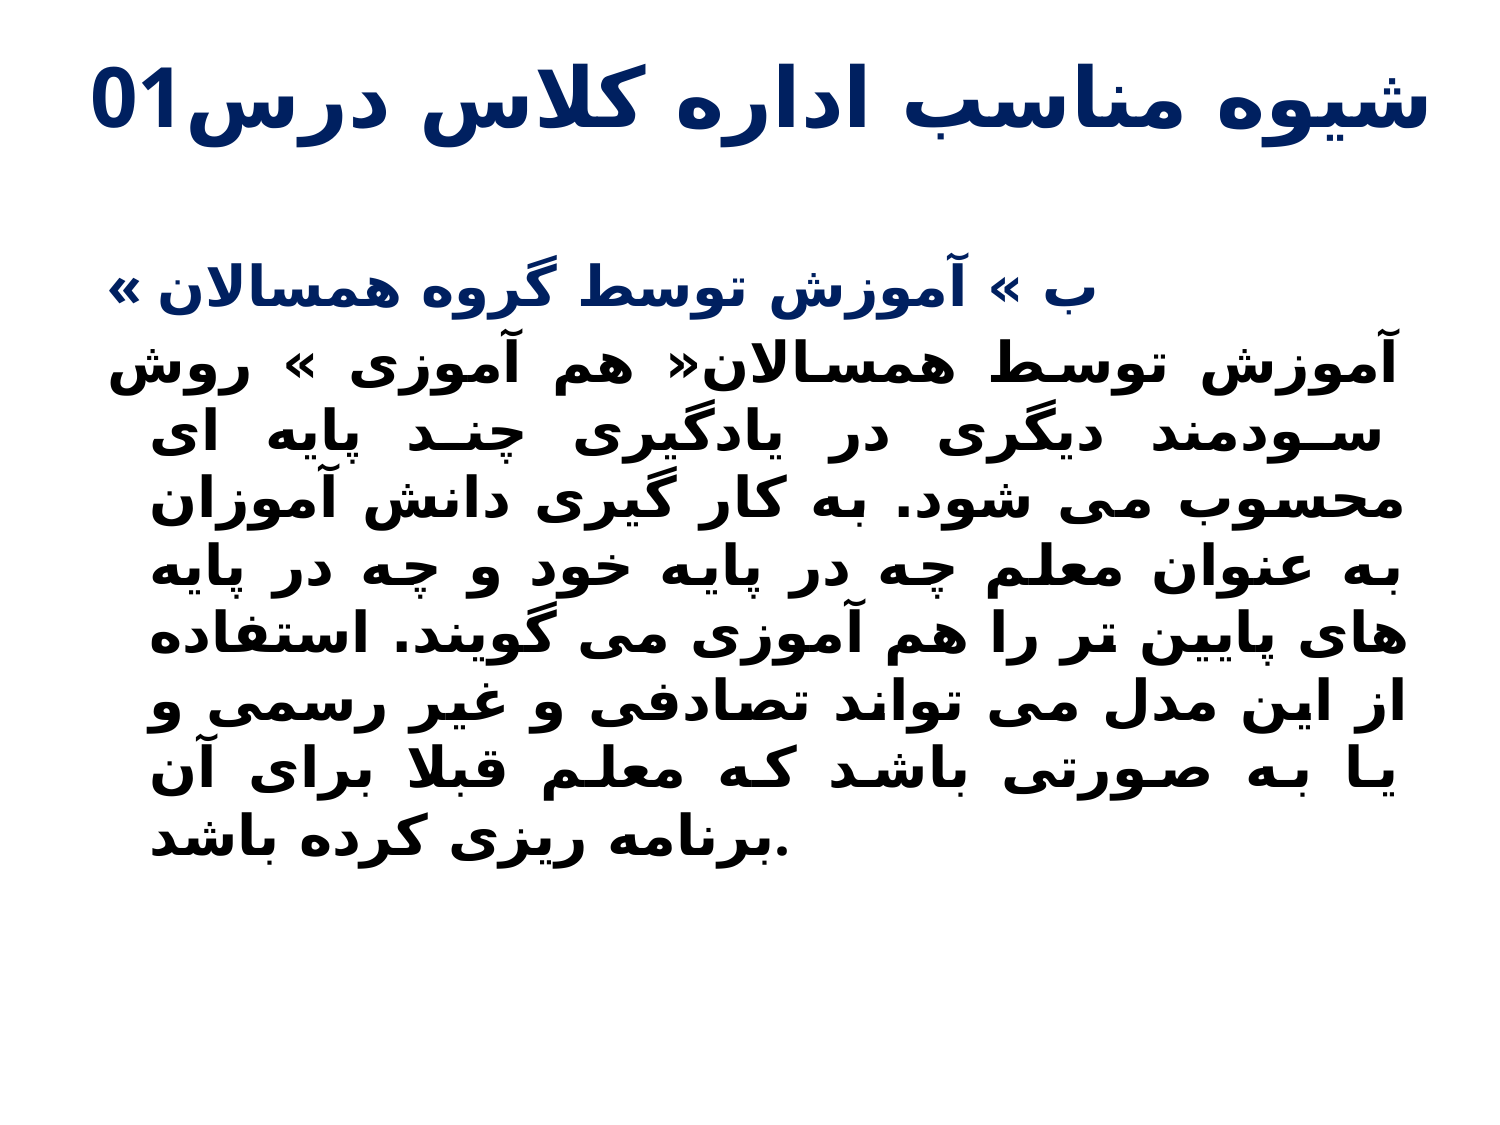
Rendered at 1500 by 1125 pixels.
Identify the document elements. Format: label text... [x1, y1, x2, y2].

list « ب » آموزش توسط گروه همسالان آموزش توسط همسالان« هم آموزی » روش سودمند دیگری در یادگیری چند پایه ای محسوب می شود. به کار گیری دانش آموزان به عنوان معلم چه در پایه خود و چه در پایه های پایین تر را هم آموزی می گویند. استفاده از این مدل می تواند تصادفی و غیر رسمی و یا به صورتی باشد که معلم قبلا برای آن برنامه ریزی کرده باشد. [75, 243, 1425, 986]
title 01شیوه مناسب اداره کلاس درس [50, 24, 1475, 163]
